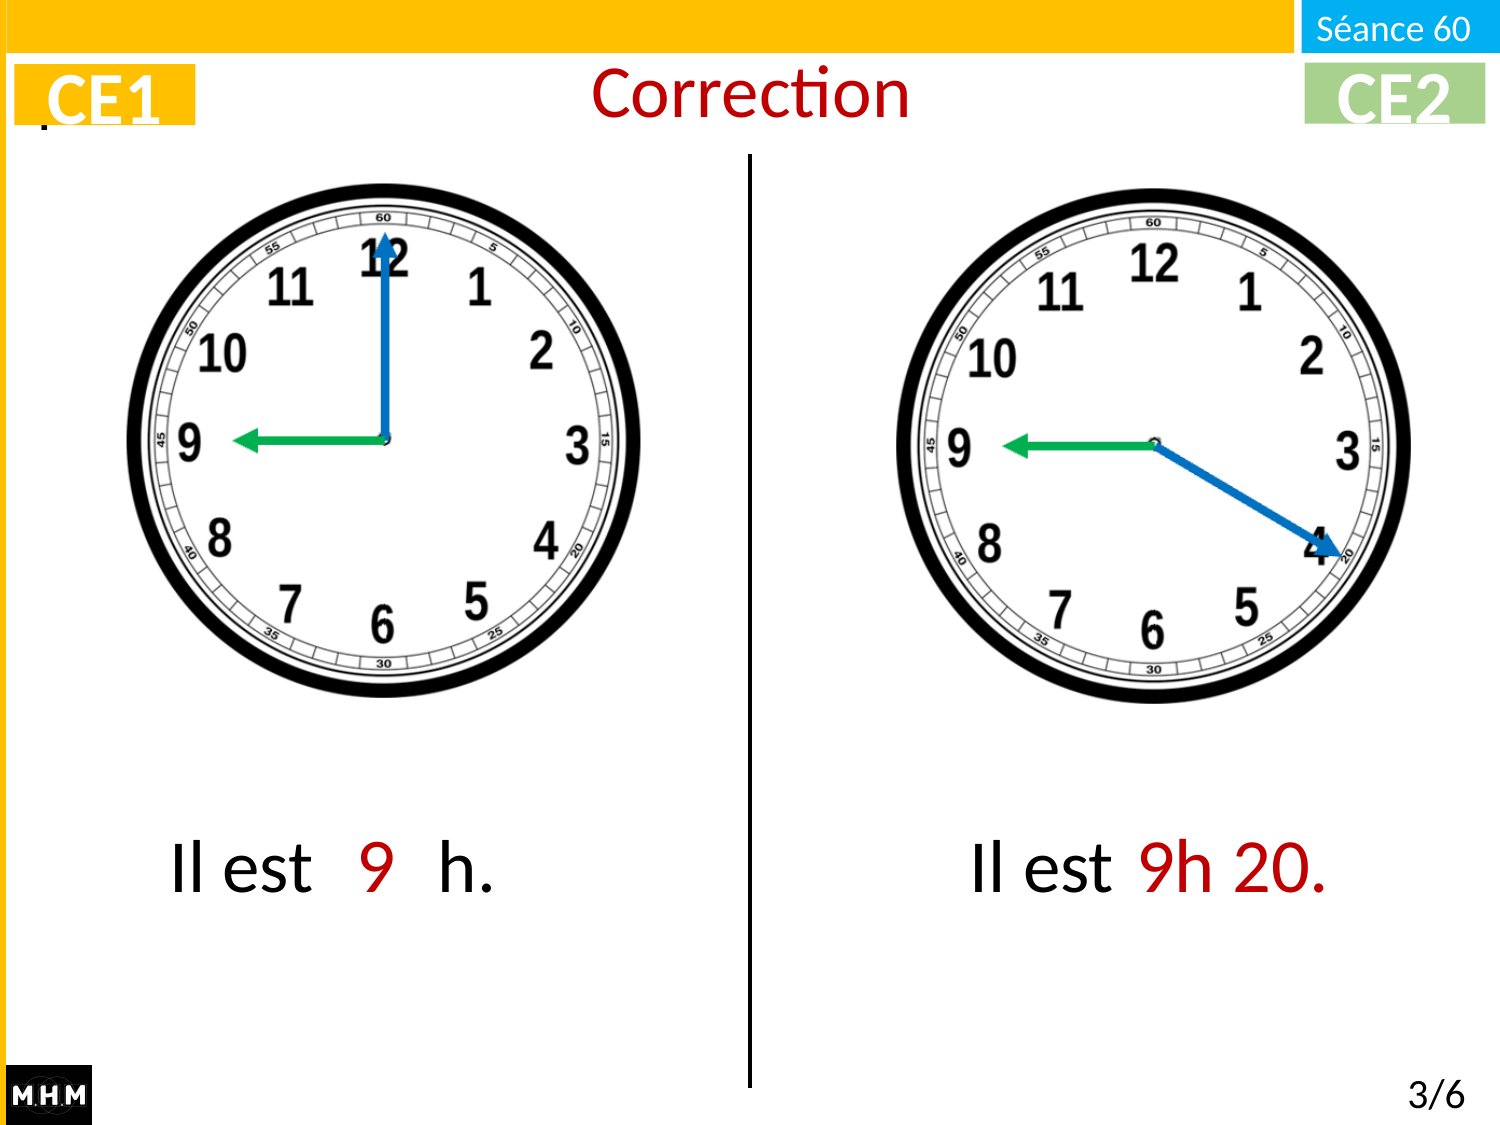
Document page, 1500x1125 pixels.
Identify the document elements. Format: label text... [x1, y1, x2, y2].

text_box CE1 [13, 63, 196, 126]
text_box Il est . . . h. [426, 818, 545, 918]
picture [6, 1065, 92, 1125]
picture [865, 169, 1426, 720]
text_box Il est . . . h. [954, 818, 1119, 918]
title Correction [576, 43, 1500, 143]
list 3/6 [1373, 1064, 1500, 1125]
text_box 9 [326, 818, 426, 918]
text_box 9h 20. [1119, 818, 1346, 918]
picture [104, 176, 648, 714]
text_box Il est . . . h. [154, 818, 326, 918]
